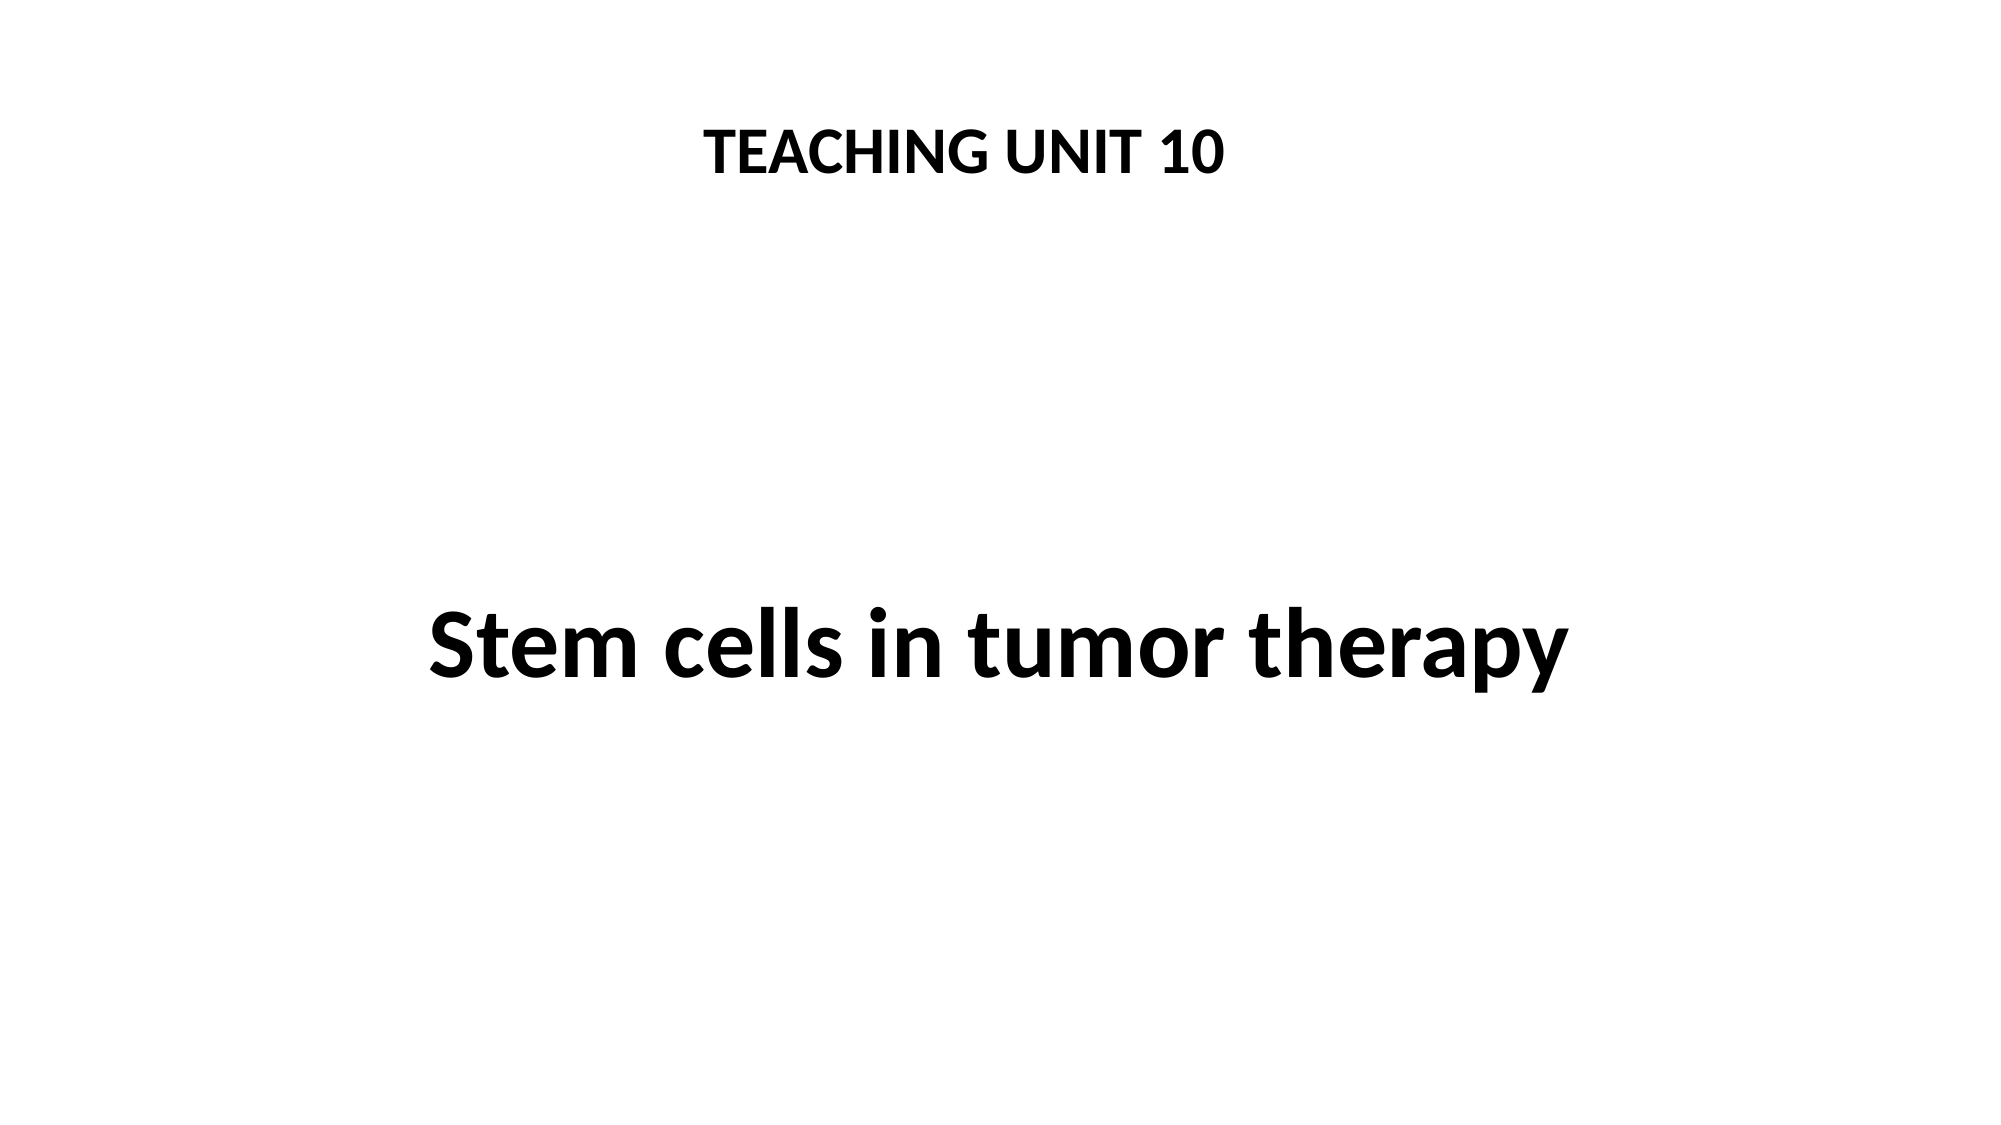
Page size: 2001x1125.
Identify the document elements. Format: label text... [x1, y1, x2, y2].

subtitle TEACHING UNIT 10 [222, 108, 1723, 380]
title Stem cells in tumor therapy [249, 315, 1750, 708]
